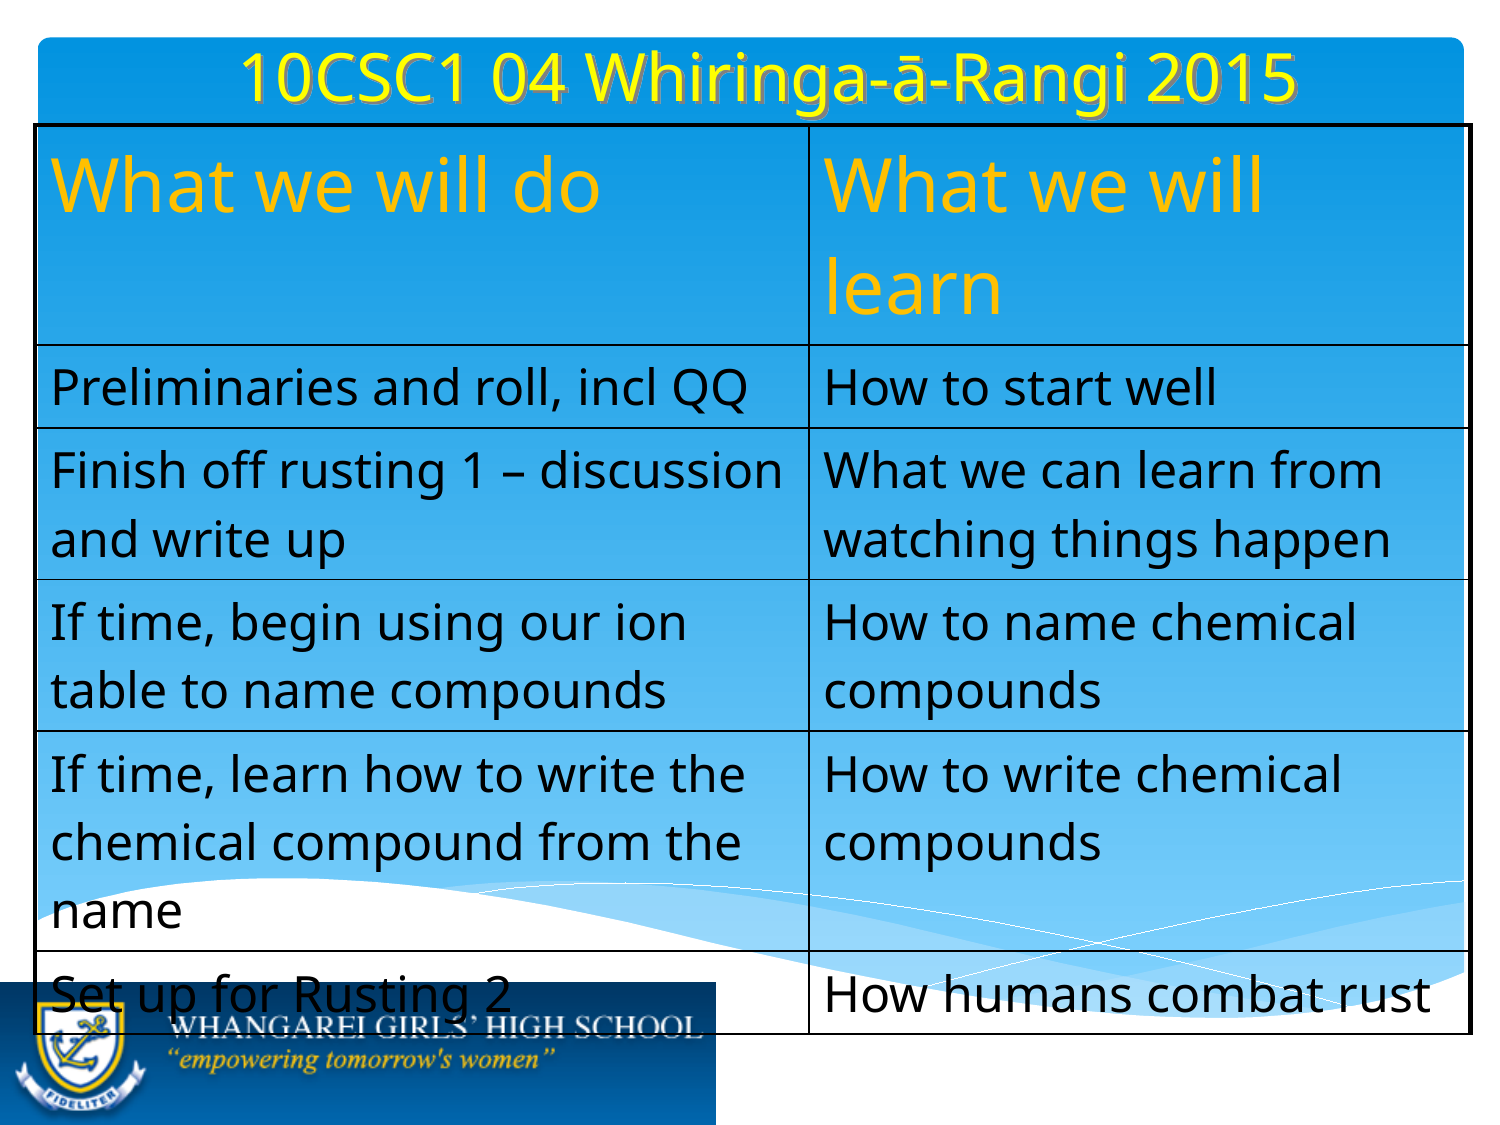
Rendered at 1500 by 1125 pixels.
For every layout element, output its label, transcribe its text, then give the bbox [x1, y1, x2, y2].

text_box 10CSC1 04 Whiringa-ā-Rangi 2015 [162, 24, 1375, 123]
table_header What we will learn [810, 127, 1468, 344]
table_cell What we can learn from watching things happen [810, 429, 1468, 579]
picture [0, 982, 716, 1125]
table_cell Finish off rusting 1 – discussion and write up [37, 429, 808, 579]
table_cell How humans combat rust [810, 952, 1468, 1033]
table_cell If time, begin using our ion table to name compounds [37, 580, 808, 730]
table_cell If time, learn how to write the chemical compound from the name [37, 732, 808, 950]
table_cell Set up for Rusting 2 [37, 952, 808, 1033]
table_cell How to start well [810, 346, 1468, 427]
table_cell Preliminaries and roll, incl QQ [37, 346, 808, 427]
table_cell How to name chemical compounds [810, 580, 1468, 730]
table_header What we will do [37, 127, 808, 344]
table_cell How to write chemical compounds [810, 732, 1468, 950]
